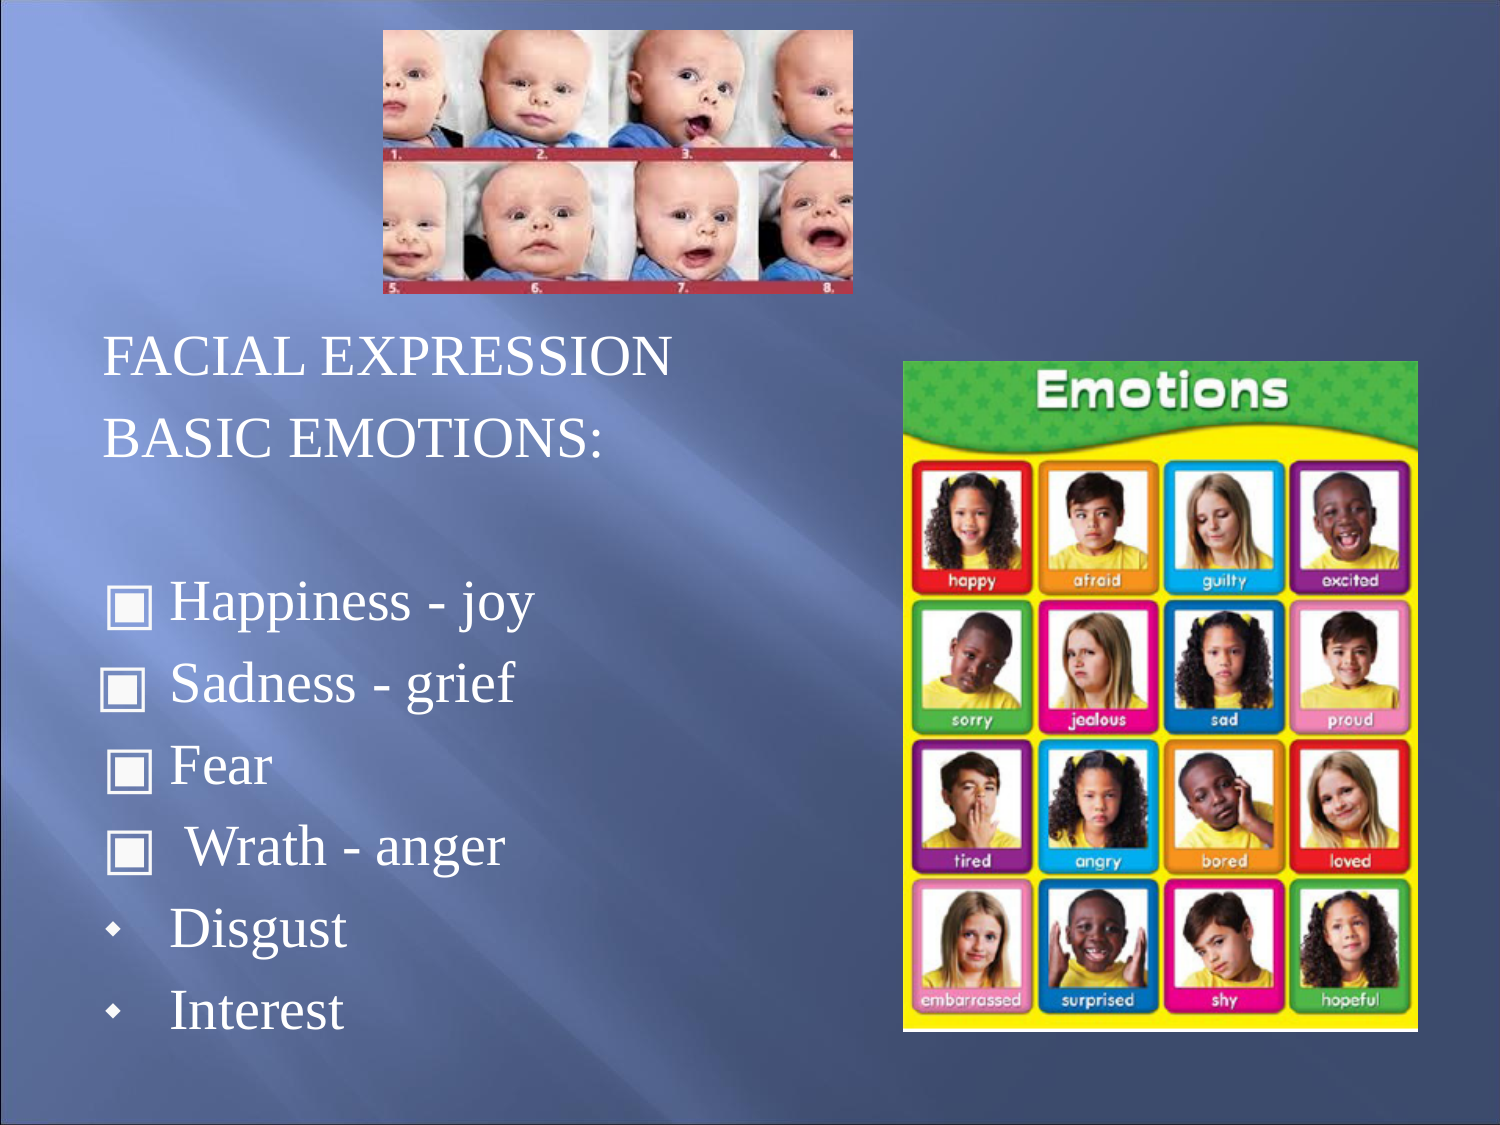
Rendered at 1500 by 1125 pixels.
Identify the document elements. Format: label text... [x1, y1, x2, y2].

picture [0, 0, 1500, 1125]
list FACIAL EXPRESSION BASIC EMOTIONS: Happiness - joy Sadness - grief Fear Wrath - anger Disgust Interest [64, 309, 1415, 1083]
